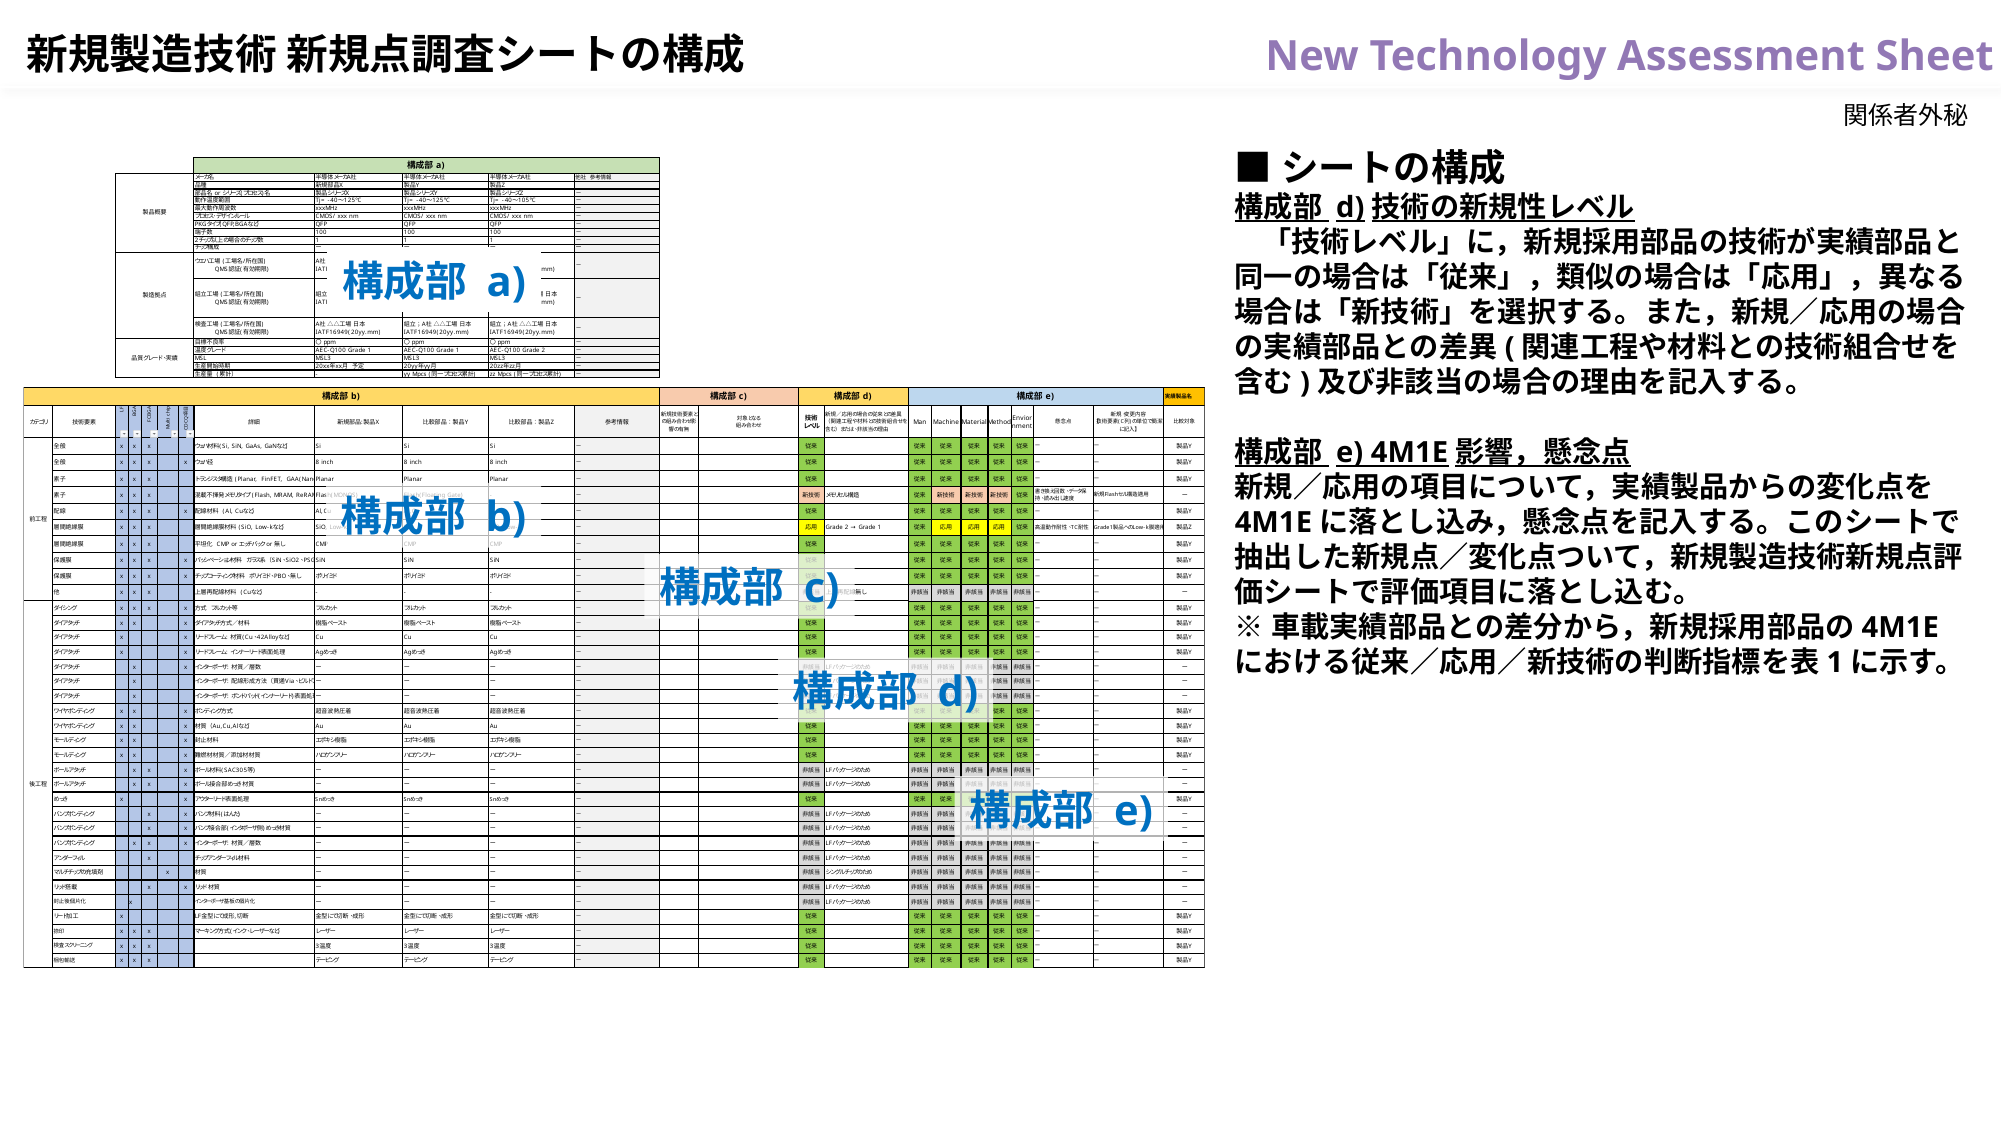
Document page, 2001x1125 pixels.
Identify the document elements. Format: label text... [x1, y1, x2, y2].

text_box 関係者外秘 [1828, 92, 1984, 136]
text_box ■シートの構成 構成部 d)技術の新規性レベル 「技術レベル」に，新規採用部品の技術が実績部品と同一の場合は「従来」，類似の場合は「応用」，異なる場合は「新技術」を選択する。また，新規／応用の場合の実績部品との差異(関連工程や材料との技術組合せを含む)及び非該当の場合の理由を記入する。 構成部 e) 4M1E影響，懸念点 新規／応用の項目について，実績製品からの変化点を4M1Eに落とし込み，懸念点を記入する。このシートで抽出した新規点／変化点ついて，新規製造技術新規点評価シートで評価項目に落とし込む。 ※車載実績部品との差分から，新規採用部品の4M1Eにおける従来／応用／新技術の判断指標を表1に示す。 [1220, 136, 1984, 756]
text_box 新規製造技術 新規点調査シートの構成 [11, 20, 782, 86]
picture [23, 156, 1205, 968]
